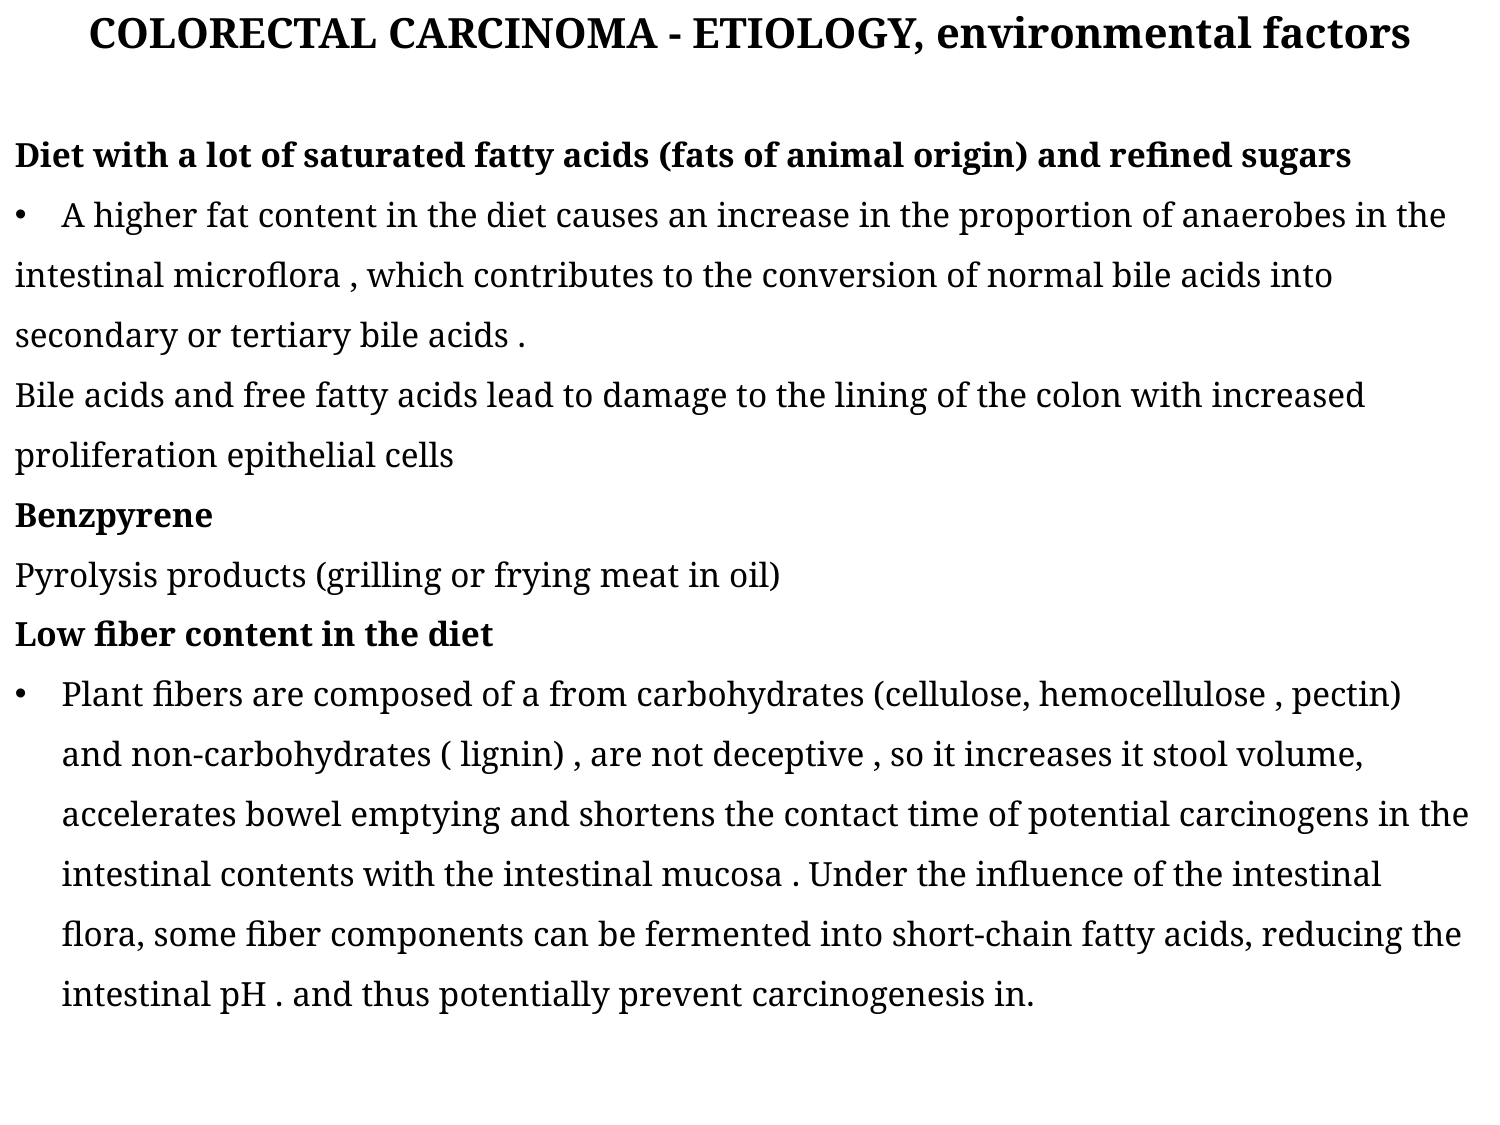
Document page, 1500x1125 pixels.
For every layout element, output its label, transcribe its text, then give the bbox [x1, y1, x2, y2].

text_box Diet with a lot of saturated fatty acids (fats of animal origin) and refined sugars A higher fat content in the diet causes an increase in the proportion of anaerobes in the intestinal microflora , which contributes to the conversion of normal bile acids into secondary or tertiary bile acids . Bile acids and free fatty acids lead to damage to the lining of the colon with increased proliferation epithelial cells Benzpyrene Pyrolysis products (grilling or frying meat in oil) Low fiber content in the diet Plant fibers are composed of a from carbohydrates (cellulose, hemocellulose , pectin) and non-carbohydrates ( lignin) , are not deceptive , so it increases it stool volume, accelerates bowel emptying and shortens the contact time of potential carcinogens in the intestinal contents with the intestinal mucosa . Under the influence of the intestinal flora, some fiber components can be fermented into short-chain fatty acids, reducing the intestinal pH . and thus potentially prevent carcinogenesis in. [0, 67, 1488, 1021]
text_box COLORECTAL CARCINOMA - ETIOLOGY, environmental factors [0, 0, 1500, 63]
